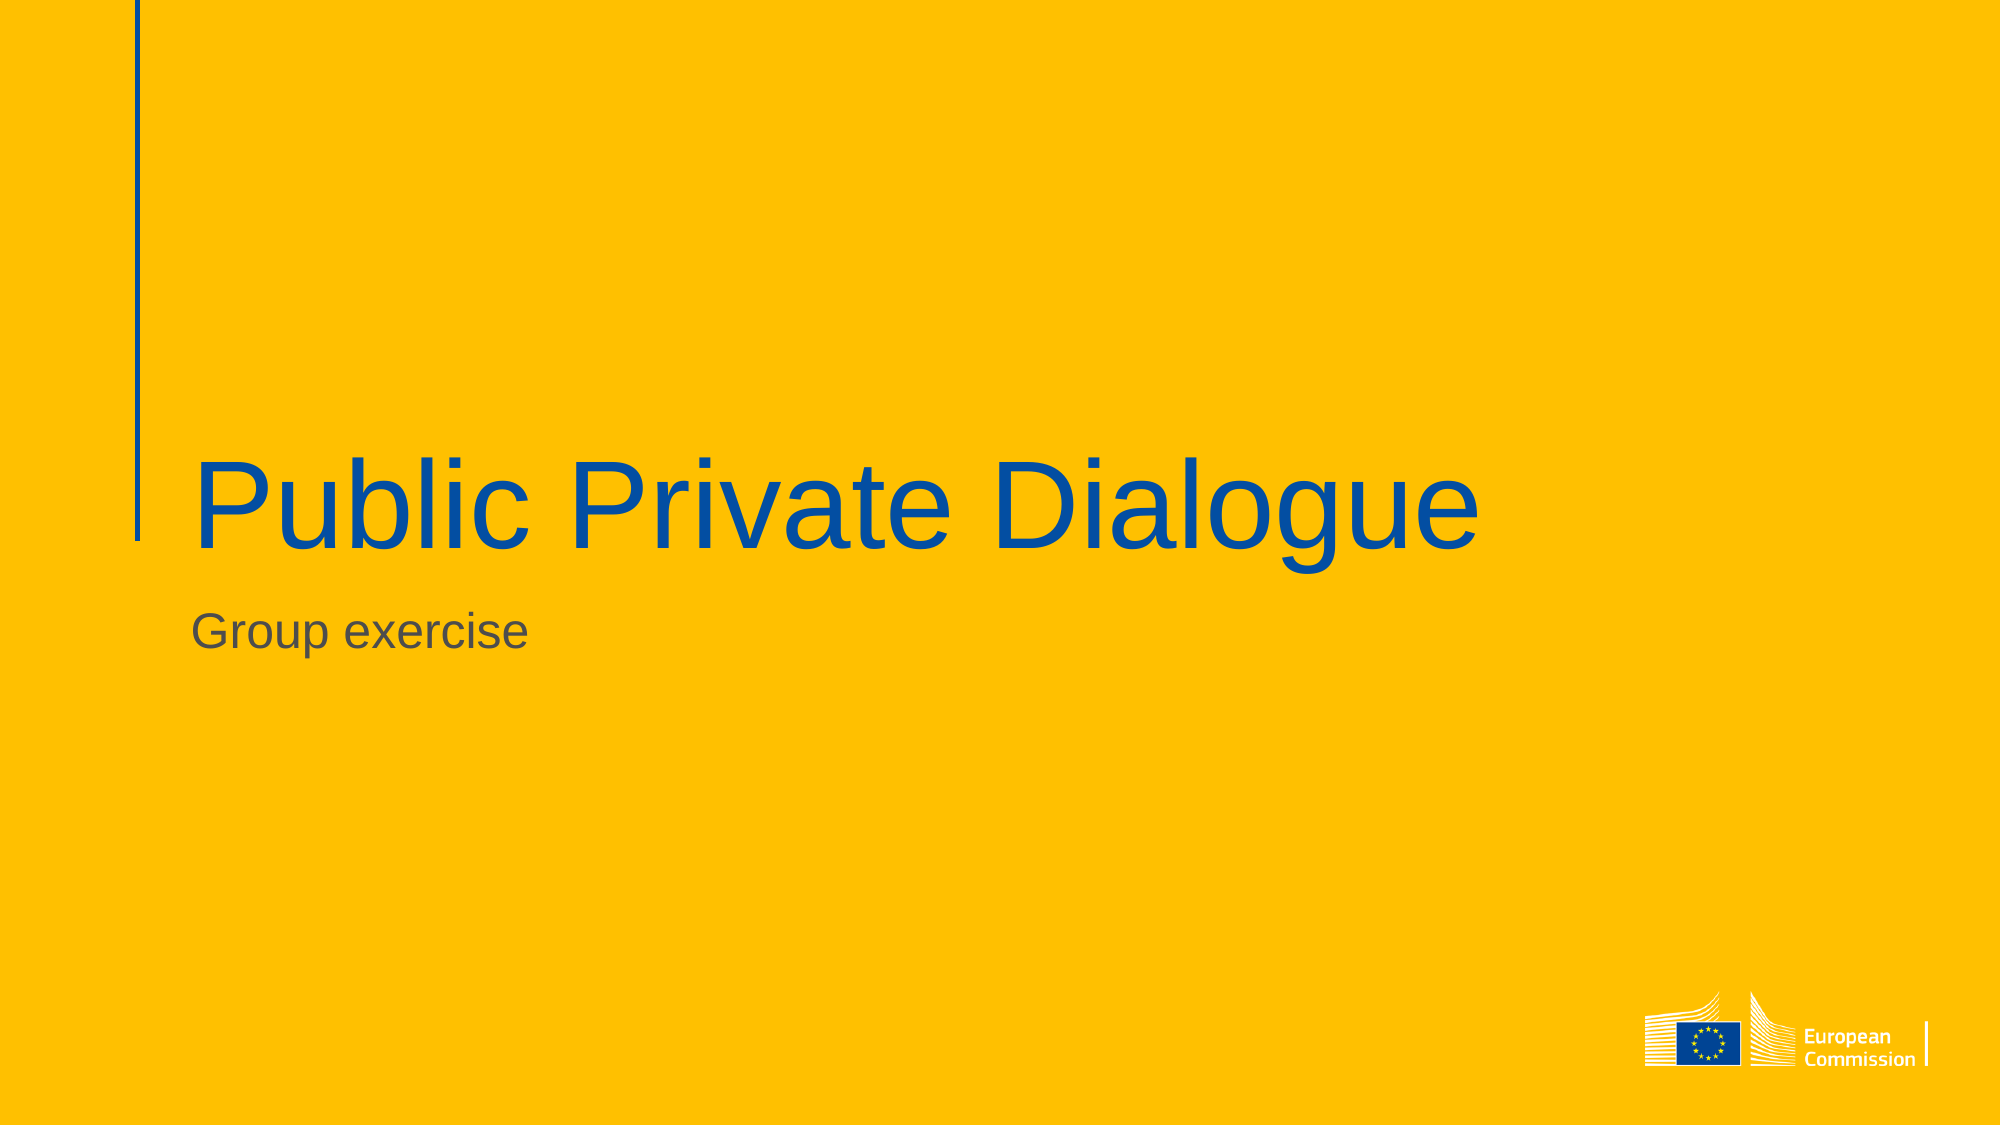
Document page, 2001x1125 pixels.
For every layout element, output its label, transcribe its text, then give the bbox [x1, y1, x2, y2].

picture [1645, 991, 1928, 1066]
subtitle Group exercise [175, 590, 1842, 863]
title Public Private Dialogue [176, 184, 1843, 576]
